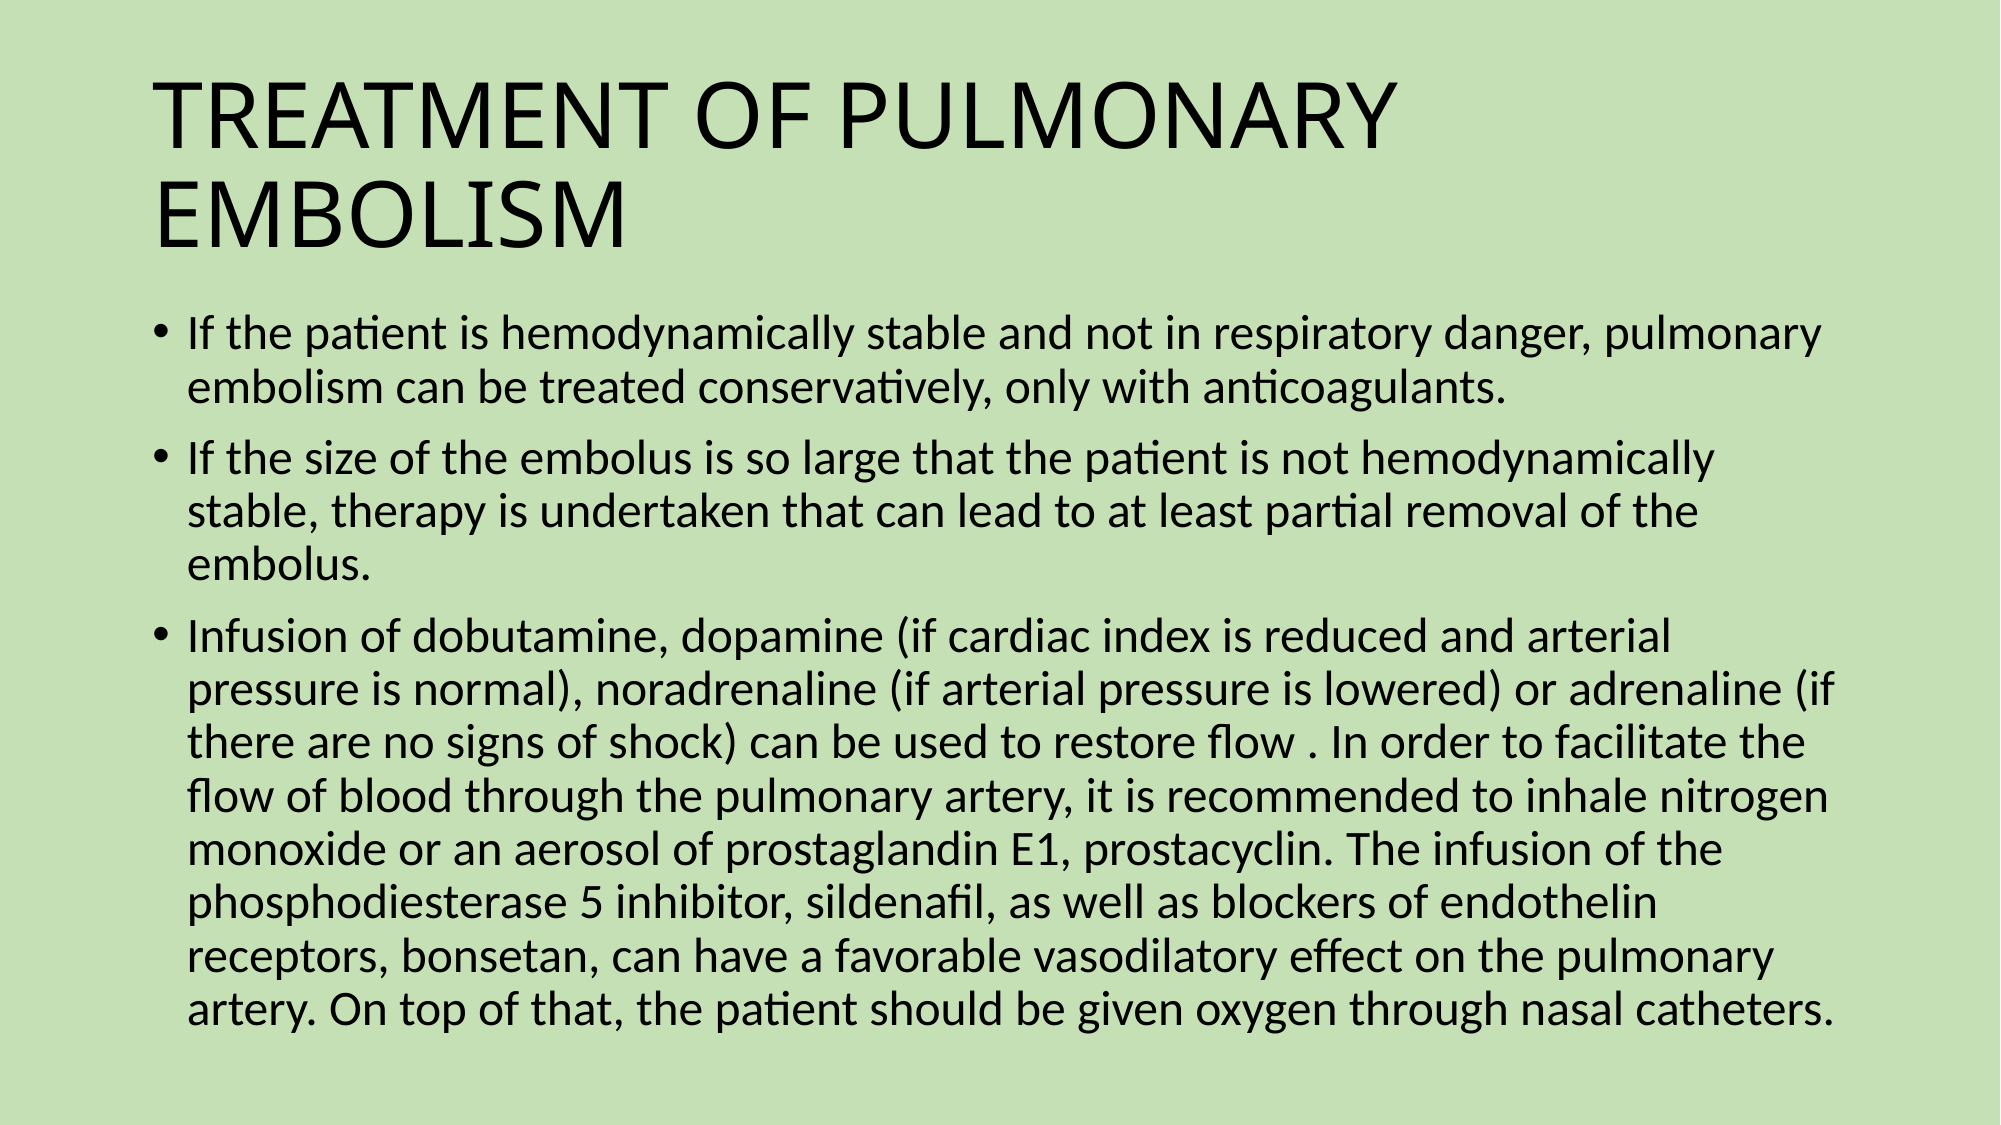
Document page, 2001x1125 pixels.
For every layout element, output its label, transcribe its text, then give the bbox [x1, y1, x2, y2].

list If the patient is hemodynamically stable and not in respiratory danger, pulmonary embolism can be treated conservatively, only with anticoagulants. If the size of the embolus is so large that the patient is not hemodynamically stable, therapy is undertaken that can lead to at least partial removal of the embolus. Infusion of dobutamine, dopamine (if cardiac index is reduced and arterial pressure is normal), noradrenaline (if arterial pressure is lowered) or adrenaline (if there are no signs of shock) can be used to restore flow . In order to facilitate the flow of blood through the pulmonary artery, it is recommended to inhale nitrogen monoxide or an aerosol of prostaglandin E1, prostacyclin. The infusion of the phosphodiesterase 5 inhibitor, sildenafil, as well as blockers of endothelin receptors, bonsetan, can have a favorable vasodilatory effect on the pulmonary artery. On top of that, the patient should be given oxygen through nasal catheters. [137, 299, 1863, 1088]
title TREATMENT OF PULMONARY EMBOLISM [137, 59, 1863, 278]
